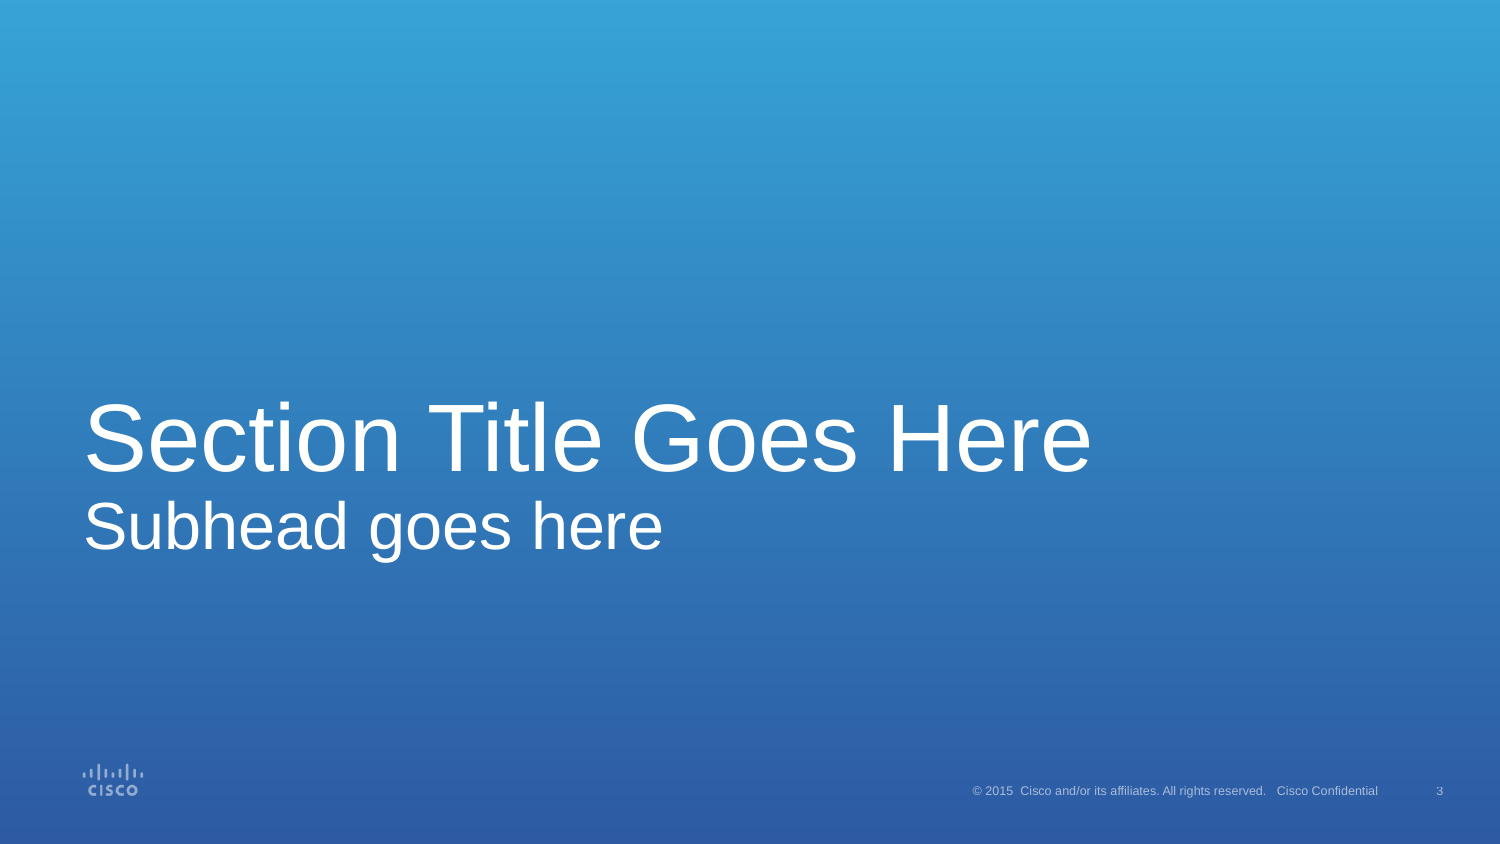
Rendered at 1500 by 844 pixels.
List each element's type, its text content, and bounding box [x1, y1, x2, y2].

title Section Title Goes Here Subhead goes here [68, 150, 1315, 572]
